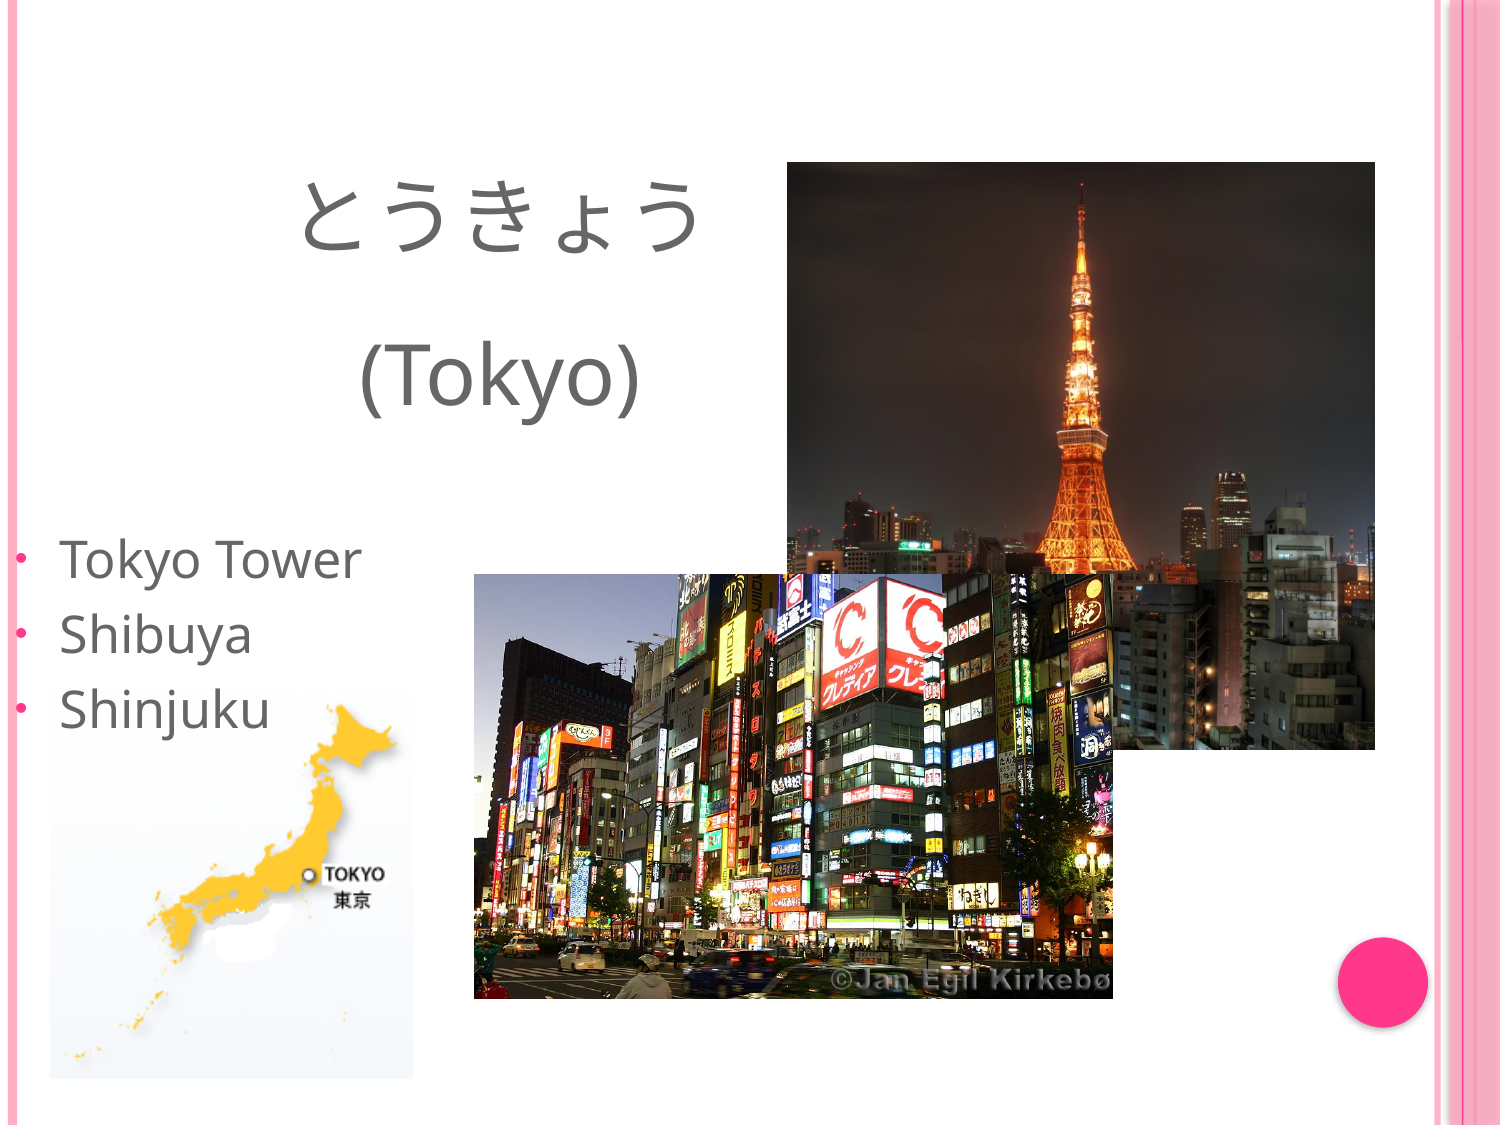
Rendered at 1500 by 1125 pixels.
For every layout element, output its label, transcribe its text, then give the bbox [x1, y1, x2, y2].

text_box Tokyo Tower Shibuya Shinjuku [0, 360, 781, 790]
picture [474, 161, 1376, 999]
picture [49, 686, 413, 1079]
text_box とうきょう (Tokyo) [23, 0, 977, 360]
